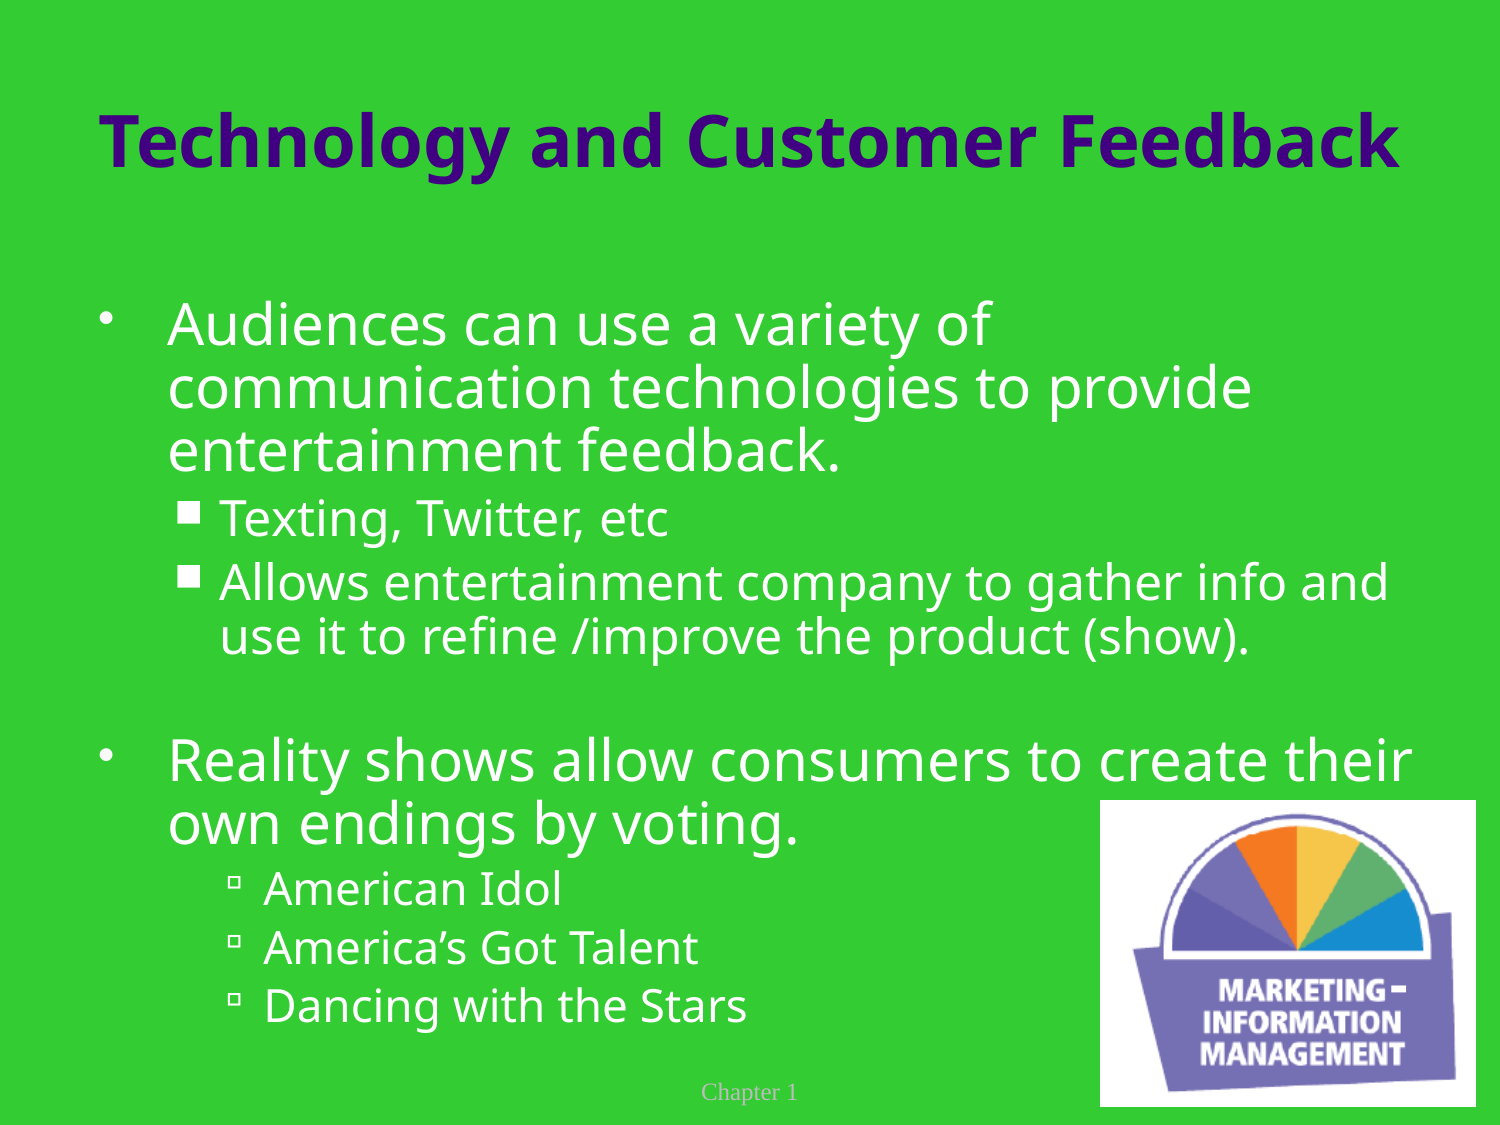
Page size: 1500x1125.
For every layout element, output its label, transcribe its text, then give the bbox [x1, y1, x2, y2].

footer Chapter 1 [512, 1052, 988, 1113]
title Technology and Customer Feedback [75, 45, 1425, 233]
list Audiences can use a variety of communication technologies to provide entertainment feedback. Texting, Twitter, etc Allows entertainment company to gather info and use it to refine /improve the product (show). Reality shows allow consumers to create their own endings by voting. American Idol America’s Got Talent Dancing with the Stars [62, 287, 1438, 1050]
picture [1099, 799, 1478, 1110]
